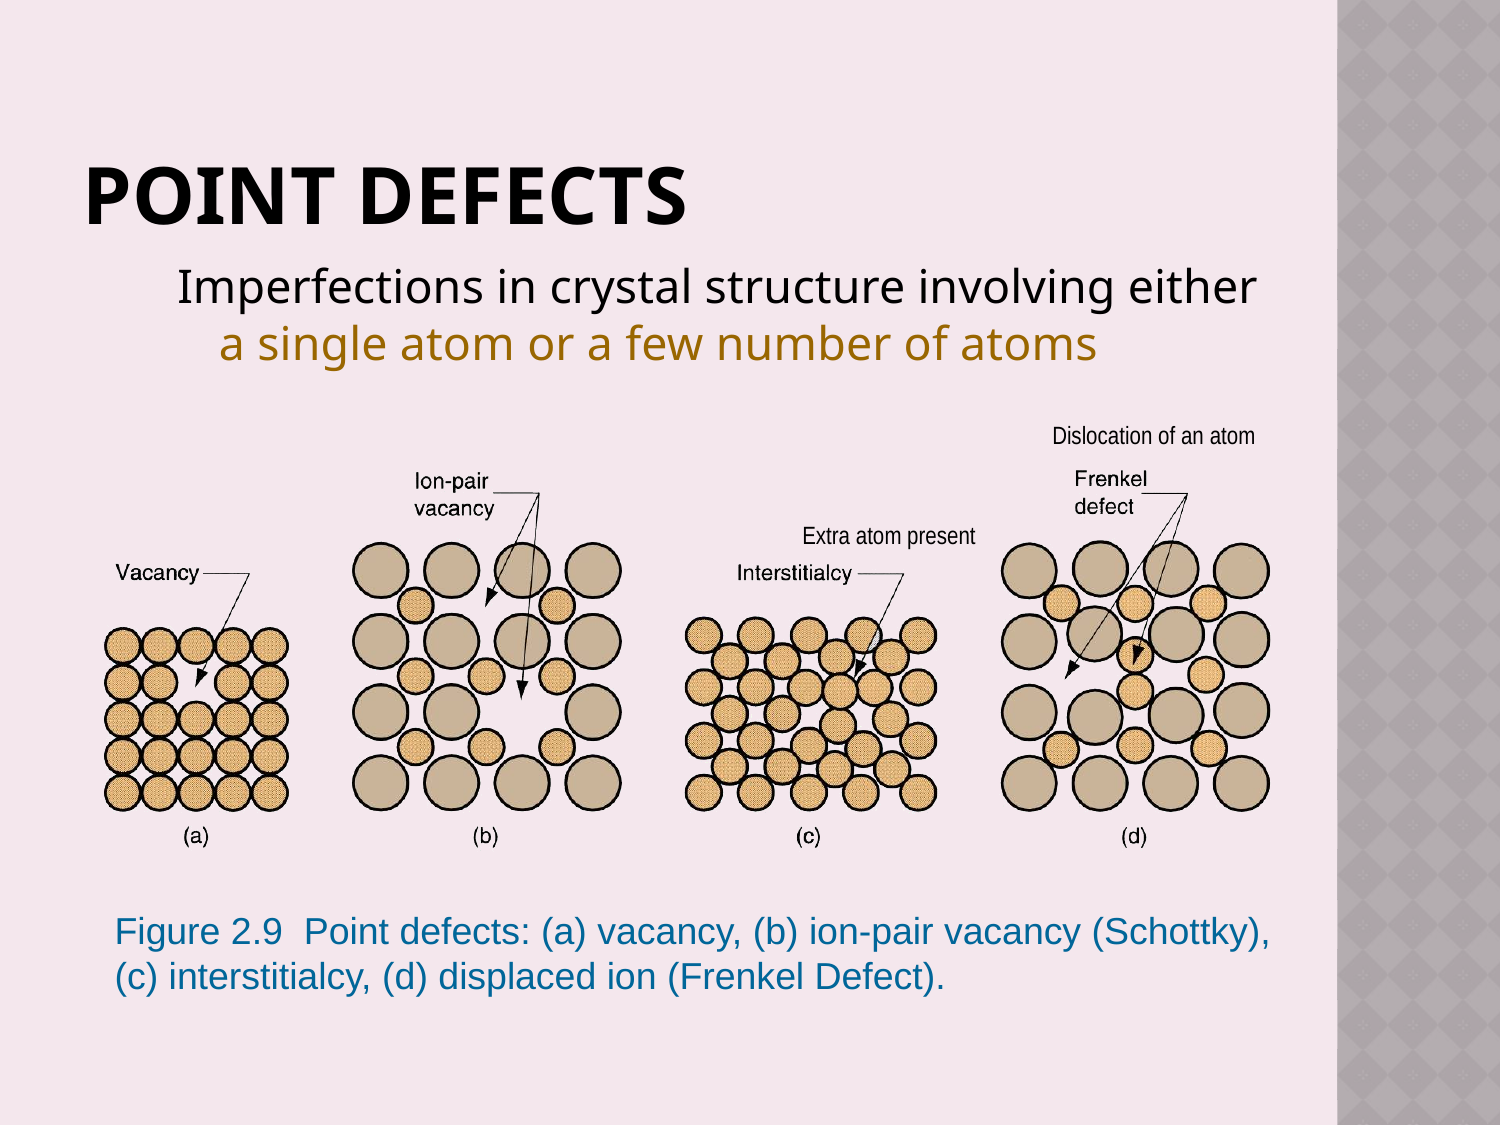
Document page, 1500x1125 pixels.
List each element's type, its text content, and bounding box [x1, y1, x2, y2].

picture [87, 449, 1286, 863]
text_box Dislocation of an atom [1037, 412, 1271, 447]
title Point Defects [75, 52, 1263, 240]
list Imperfections in crystal structure involving either a single atom or a few number of atoms [162, 249, 1300, 413]
text_box Figure 2.9 Point defects: (a) vacancy, (b) ion‑pair vacancy (Schottky), (c) interstitialcy, (d) displaced ion (Frenkel Defect). [99, 899, 1331, 1005]
